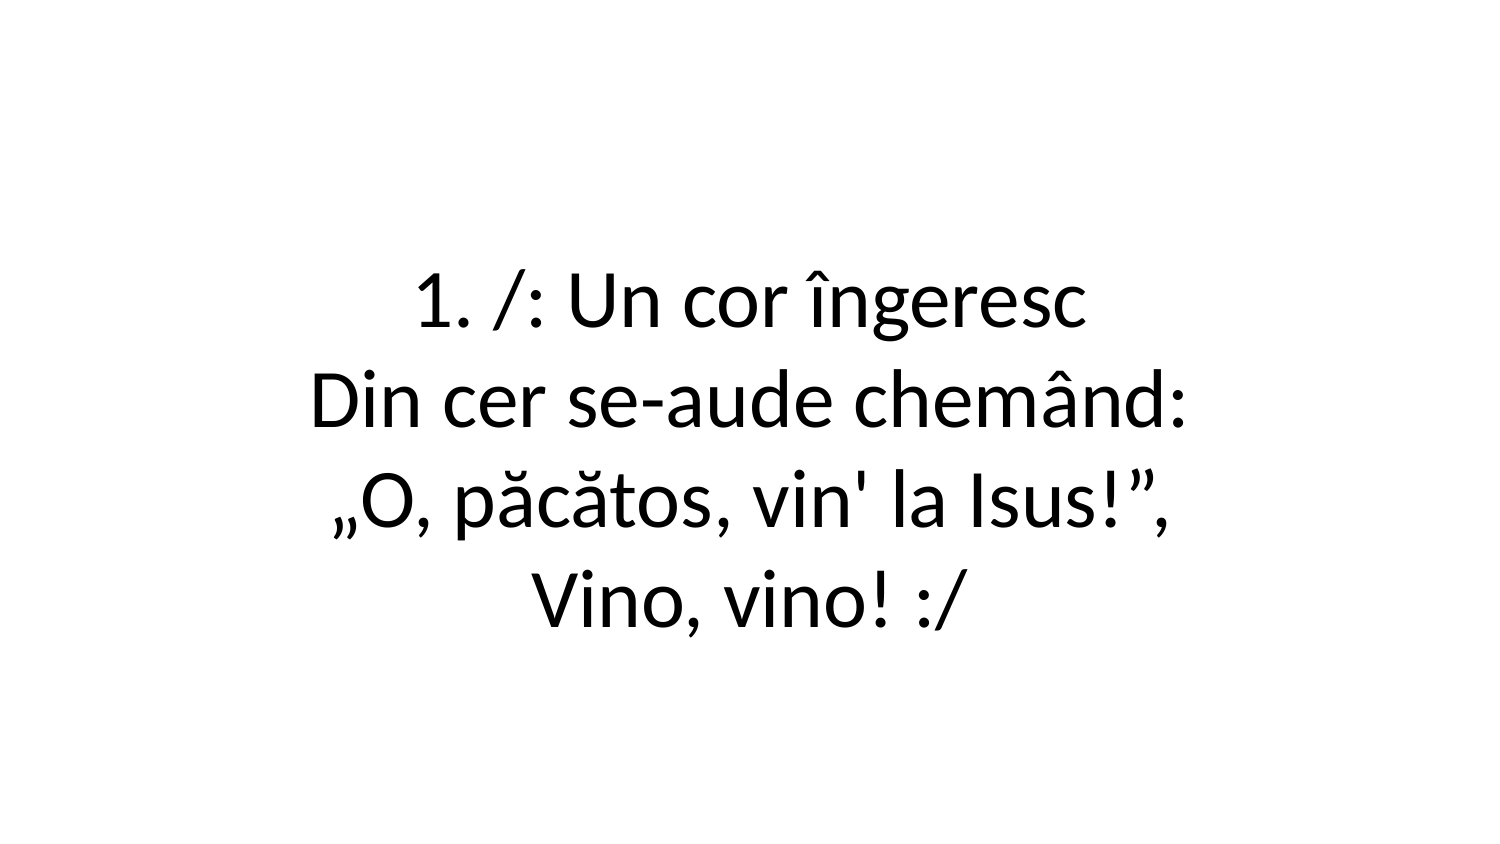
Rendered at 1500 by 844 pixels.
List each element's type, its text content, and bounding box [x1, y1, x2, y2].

text_box 1. /: Un cor îngeresc Din cer se-aude chemând: „O, păcătos, vin' la Isus!”, Vino, vino! :/ [294, 192, 1206, 652]
